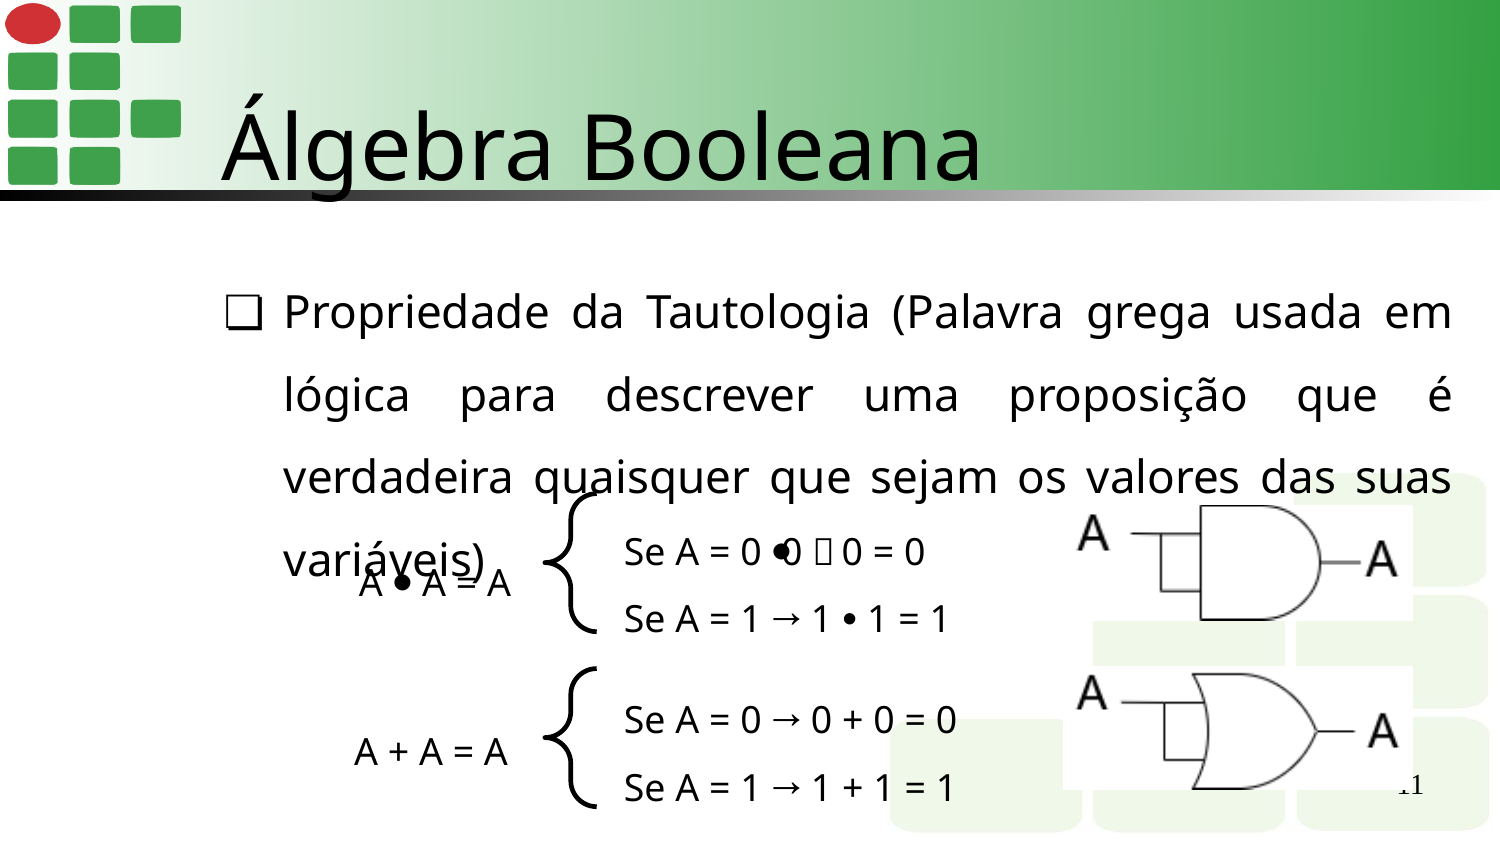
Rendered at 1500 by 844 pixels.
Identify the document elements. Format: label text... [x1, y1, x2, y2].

text_box [544, 668, 597, 807]
text_box Se A = 0 → 0 + 0 = 0 Se A = 1 → 1 + 1 = 1 [608, 666, 1062, 797]
text_box Álgebra Booleana [206, 26, 1468, 207]
slide_number ‹#› [1075, 768, 1425, 827]
text_box [544, 493, 597, 632]
picture [803, 441, 1495, 835]
text_box A + A = A [339, 697, 545, 766]
text_box Propriedade da Tautologia (Palavra grega usada em lógica para descrever uma proposição que é verdadeira quaisquer que sejam os valores das suas variáveis) [193, 248, 1469, 334]
picture [5, 3, 181, 185]
text_box Se A = 0 → 0 ⦁ 0 = 0 Se A = 1 → 1 ⦁ 1 = 1 [608, 497, 1076, 629]
text_box A ⦁ A = A [343, 529, 545, 598]
